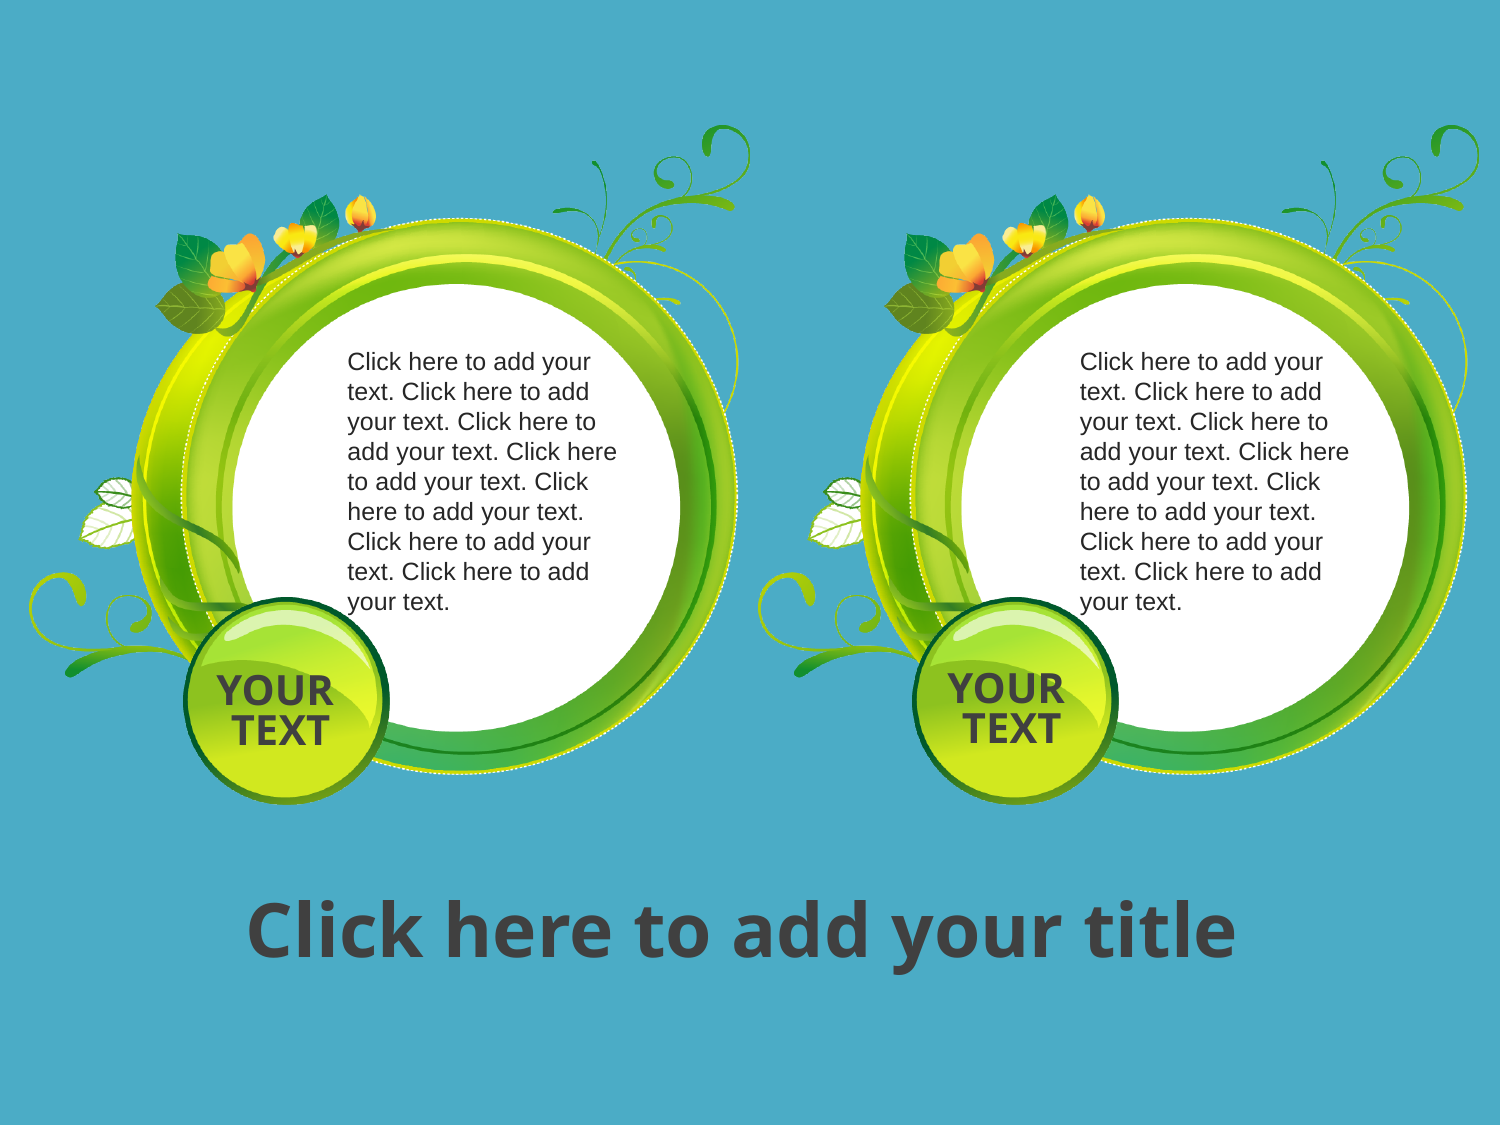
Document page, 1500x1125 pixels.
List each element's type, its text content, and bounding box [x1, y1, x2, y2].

text_box Click here to add your title [218, 875, 1254, 980]
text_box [758, 125, 1479, 805]
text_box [29, 125, 750, 805]
